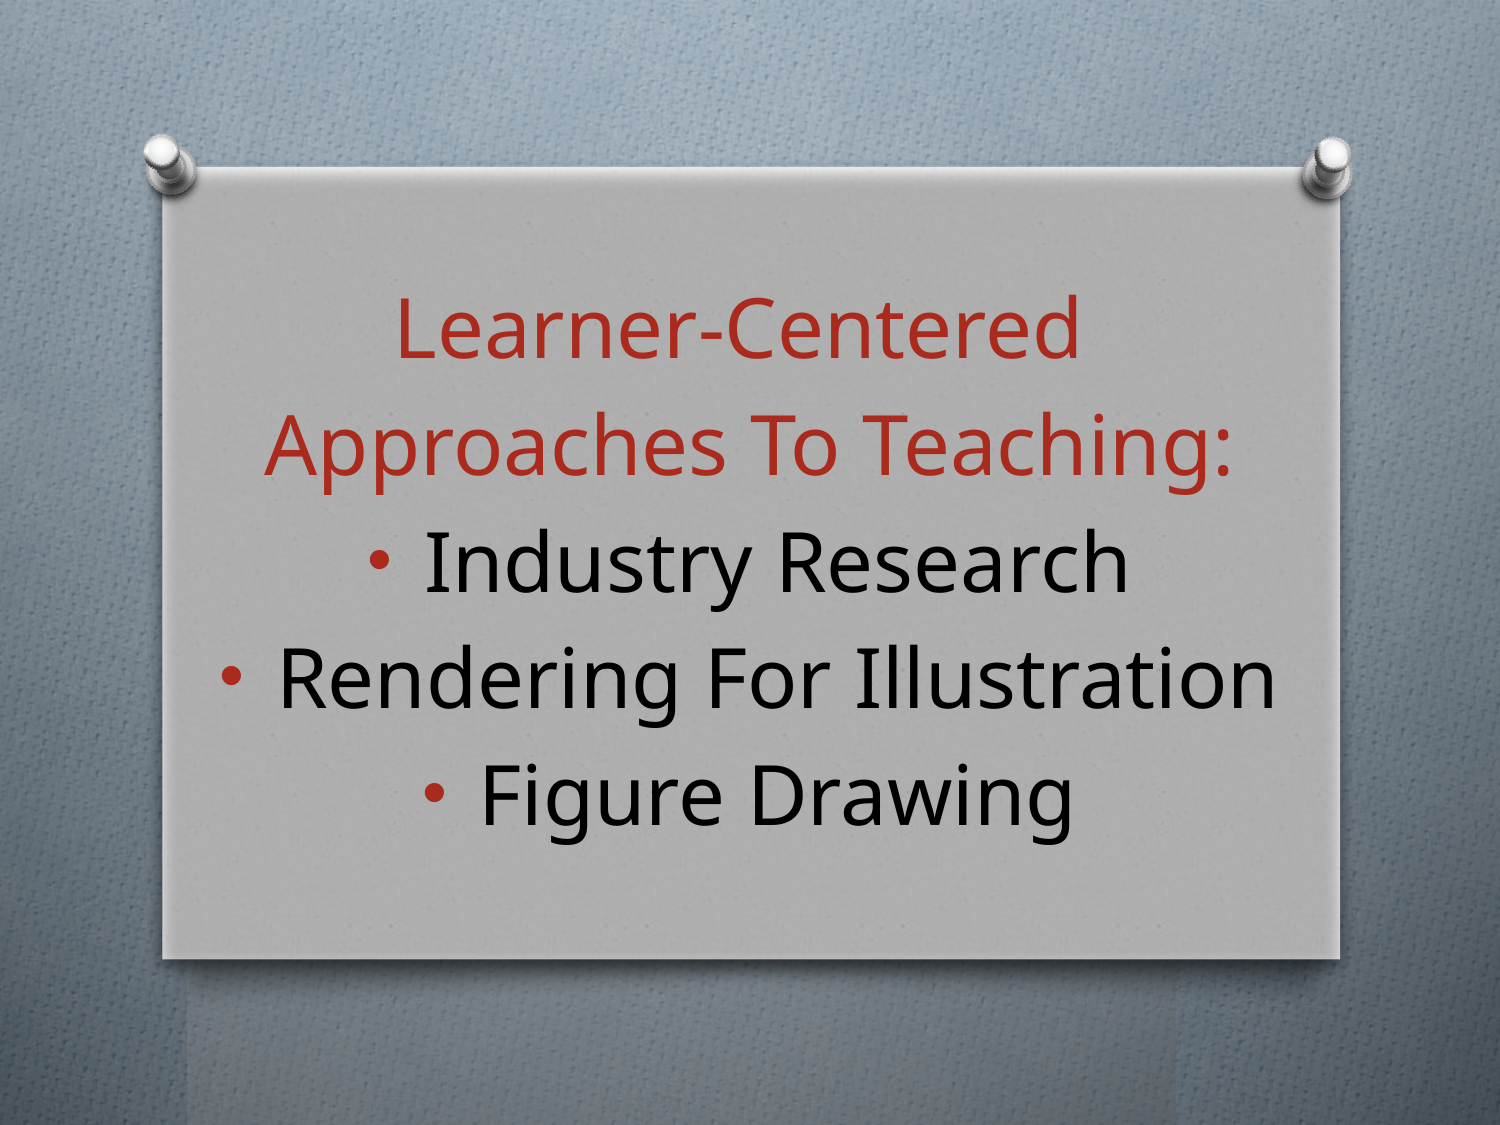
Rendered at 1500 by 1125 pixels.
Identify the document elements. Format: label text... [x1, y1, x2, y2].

subtitle Learner-Centered Approaches To Teaching: Industry Research Rendering For Illustration Figure Drawing [159, 268, 1341, 898]
picture [112, 100, 235, 224]
picture [1274, 109, 1396, 230]
